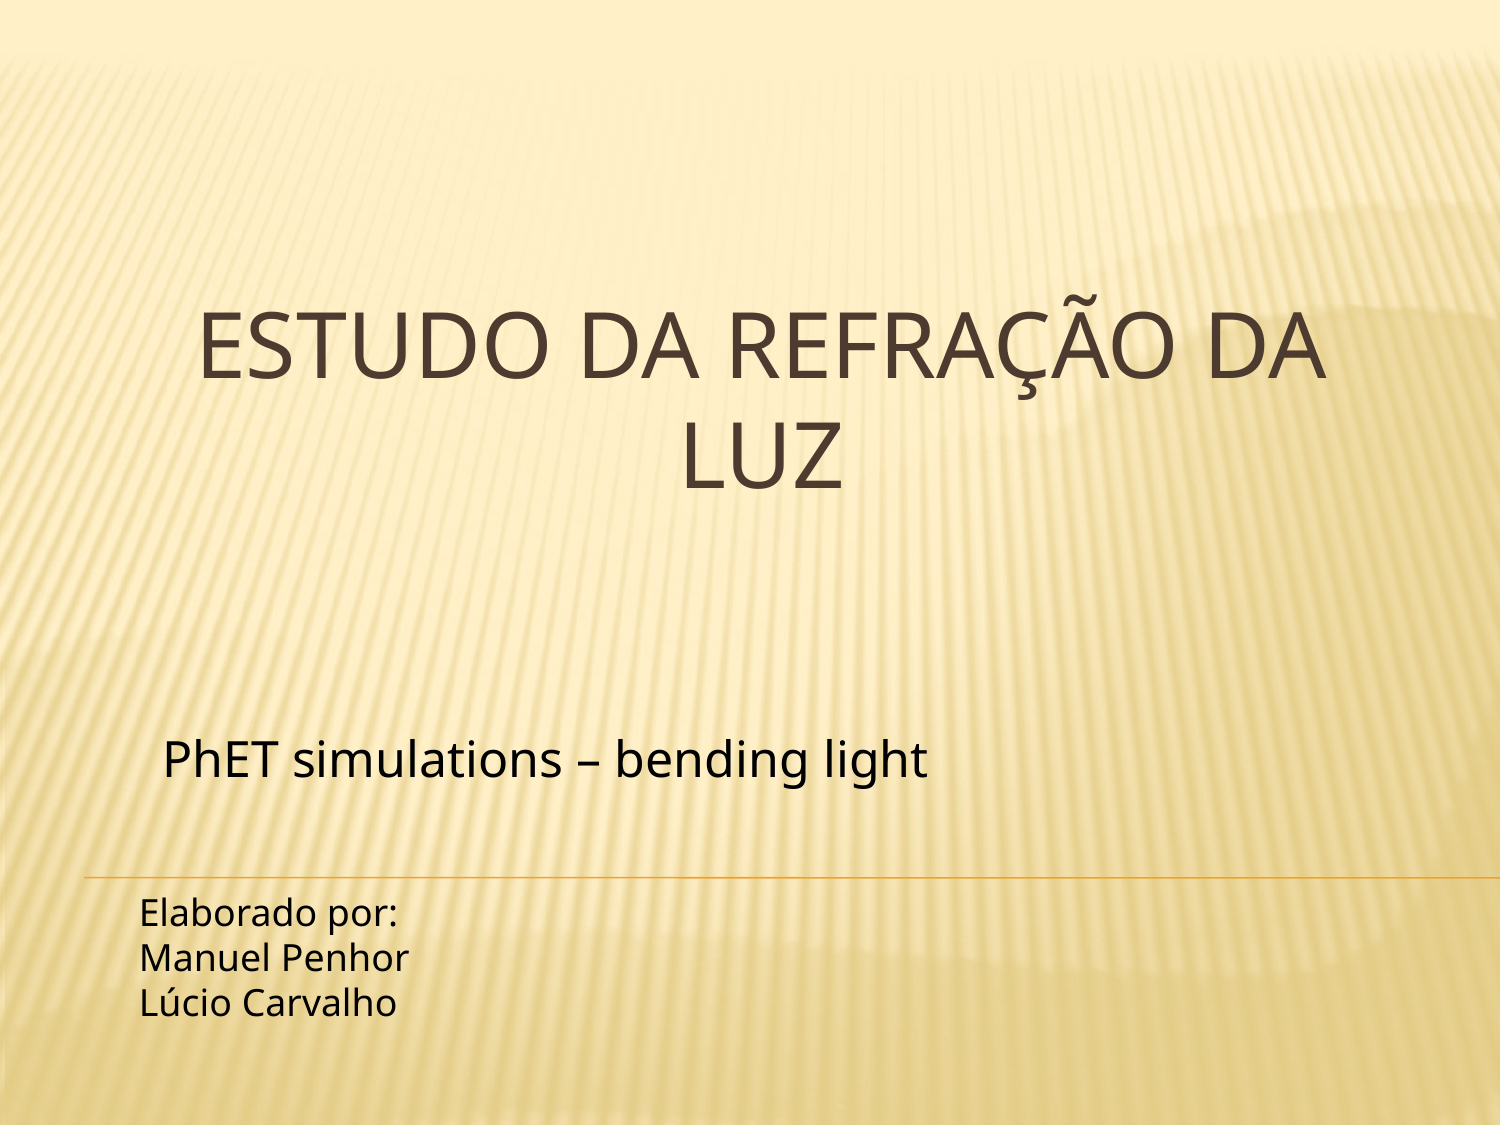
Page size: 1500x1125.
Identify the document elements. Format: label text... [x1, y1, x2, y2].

text_box Elaborado por: Manuel Penhor Lúcio Carvalho [123, 881, 632, 1032]
subtitle PhET simulations – bending light [147, 645, 1329, 796]
title Estudo da refração da luz [123, 278, 1399, 521]
